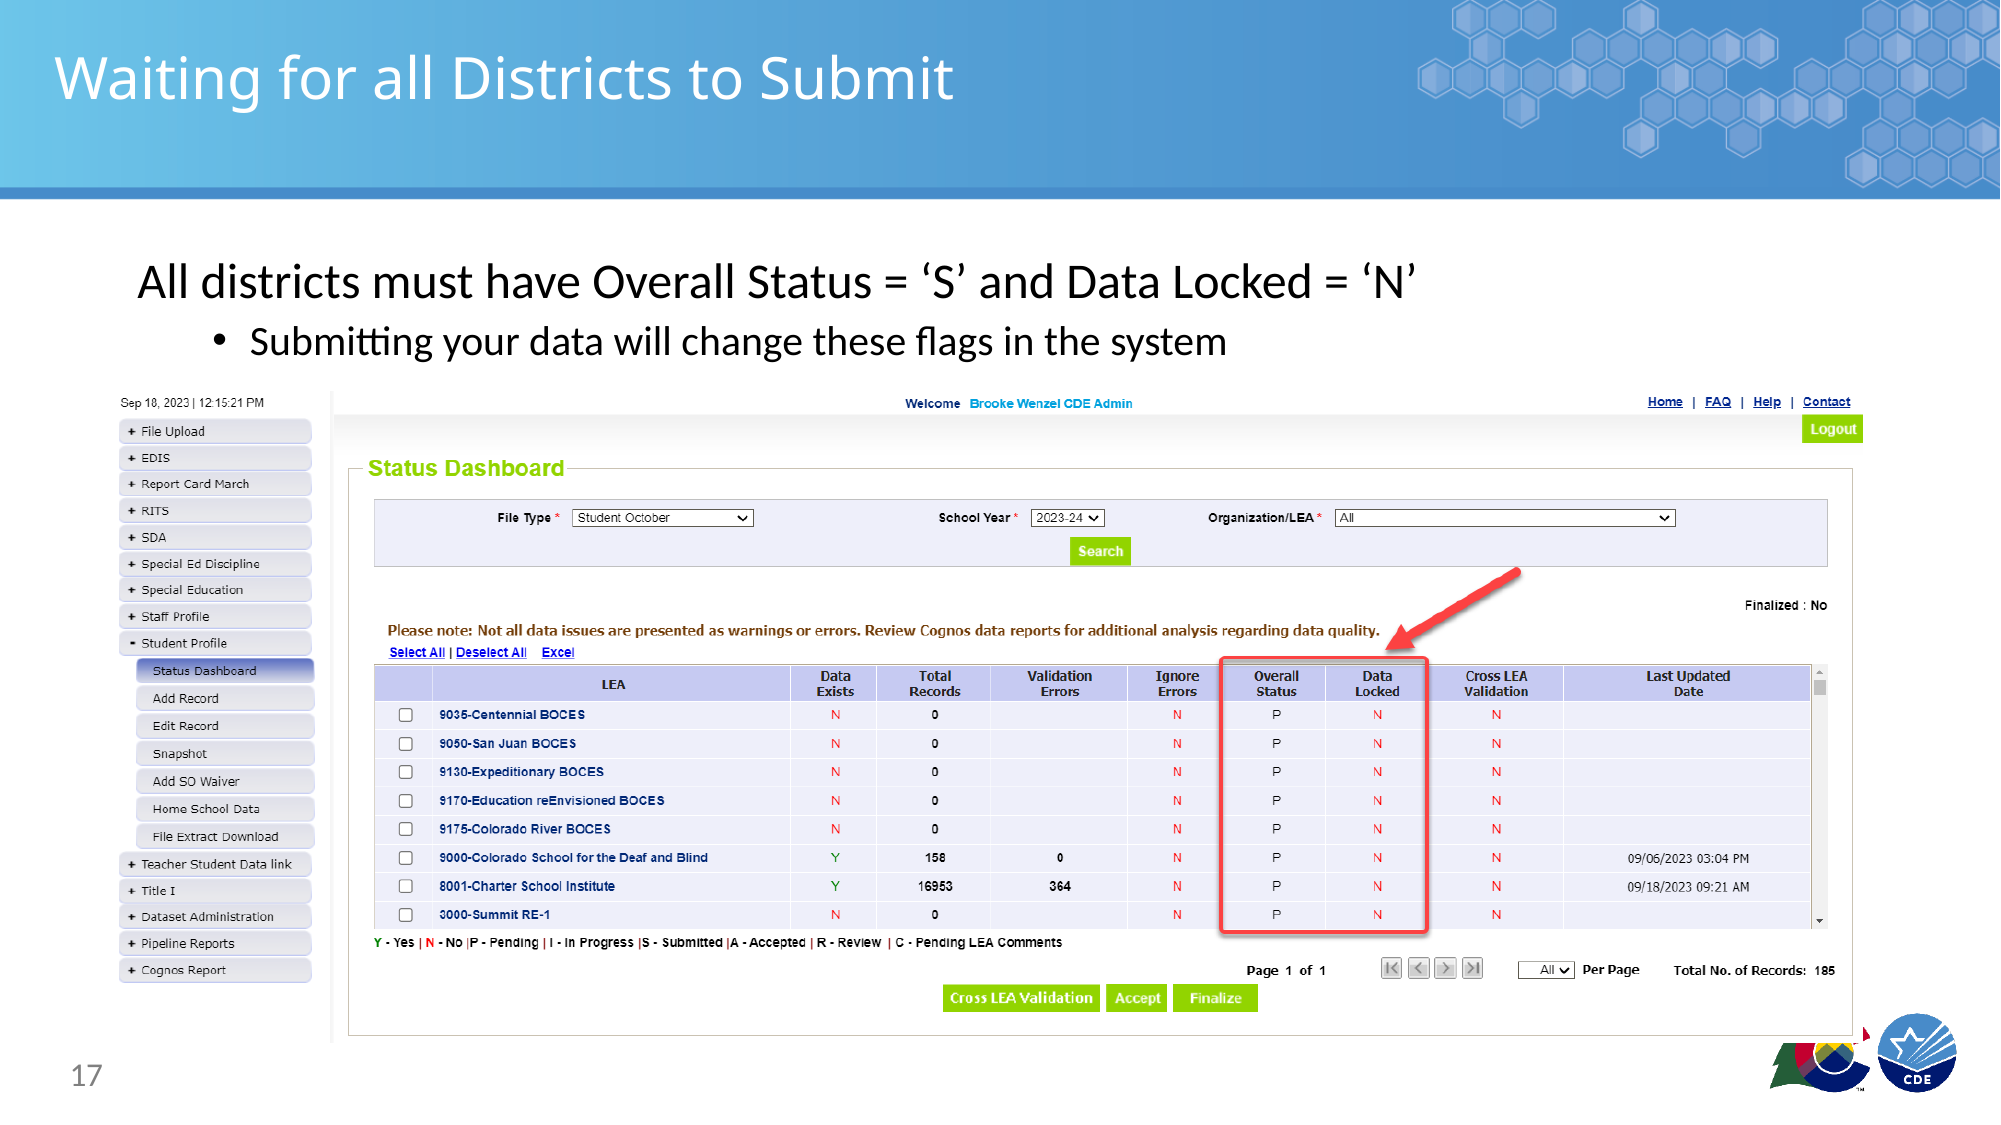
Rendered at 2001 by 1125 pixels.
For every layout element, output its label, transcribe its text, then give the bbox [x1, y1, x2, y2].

picture [0, 0, 2000, 200]
slide_number 17 [54, 1042, 505, 1103]
title Waiting for all Districts to Submit [54, 49, 1316, 174]
list All districts must have Overall Status = ‘S’ and Data Locked = ‘N’ Submitting your data will change these flags in the system [137, 254, 1863, 367]
picture [119, 391, 1957, 1093]
